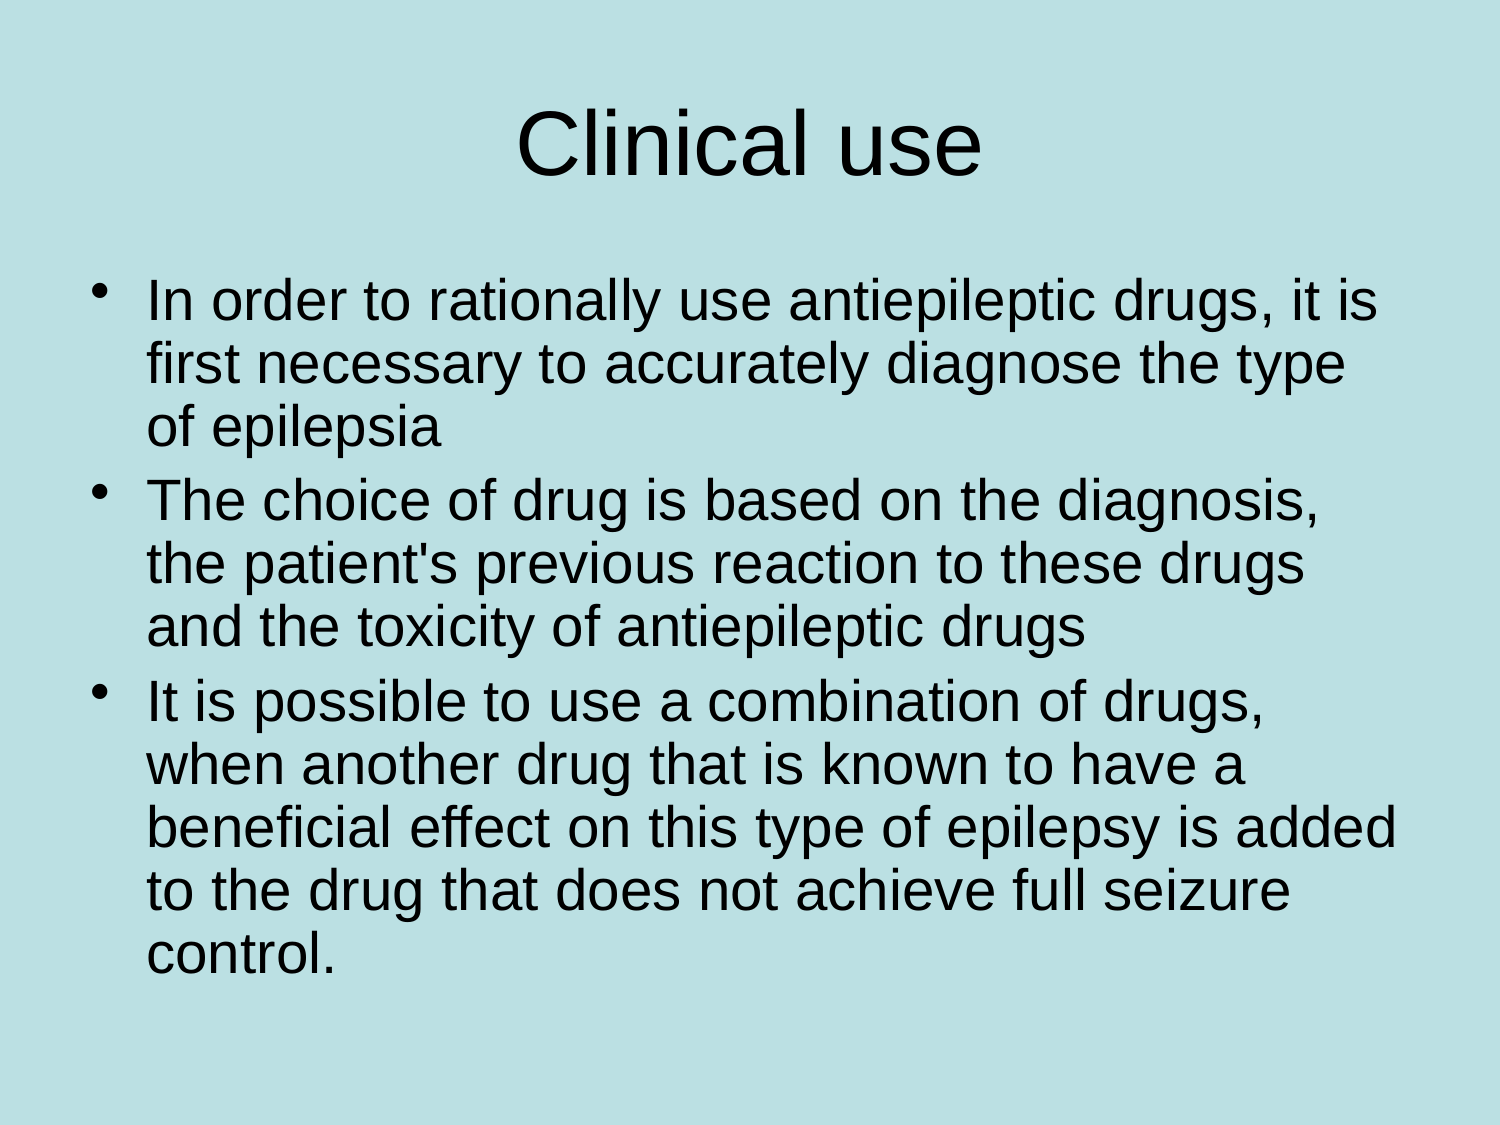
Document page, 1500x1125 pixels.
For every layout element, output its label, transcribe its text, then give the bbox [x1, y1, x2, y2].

list In order to rationally use antiepileptic drugs, it is first necessary to accurately diagnose the type of epilepsia The choice of drug is based on the diagnosis, the patient's previous reaction to these drugs and the toxicity of antiepileptic drugs It is possible to use a combination of drugs, when another drug that is known to have a beneficial effect on this type of epilepsy is added to the drug that does not achieve full seizure control. [75, 262, 1425, 1005]
title Clinical use [75, 45, 1425, 233]
